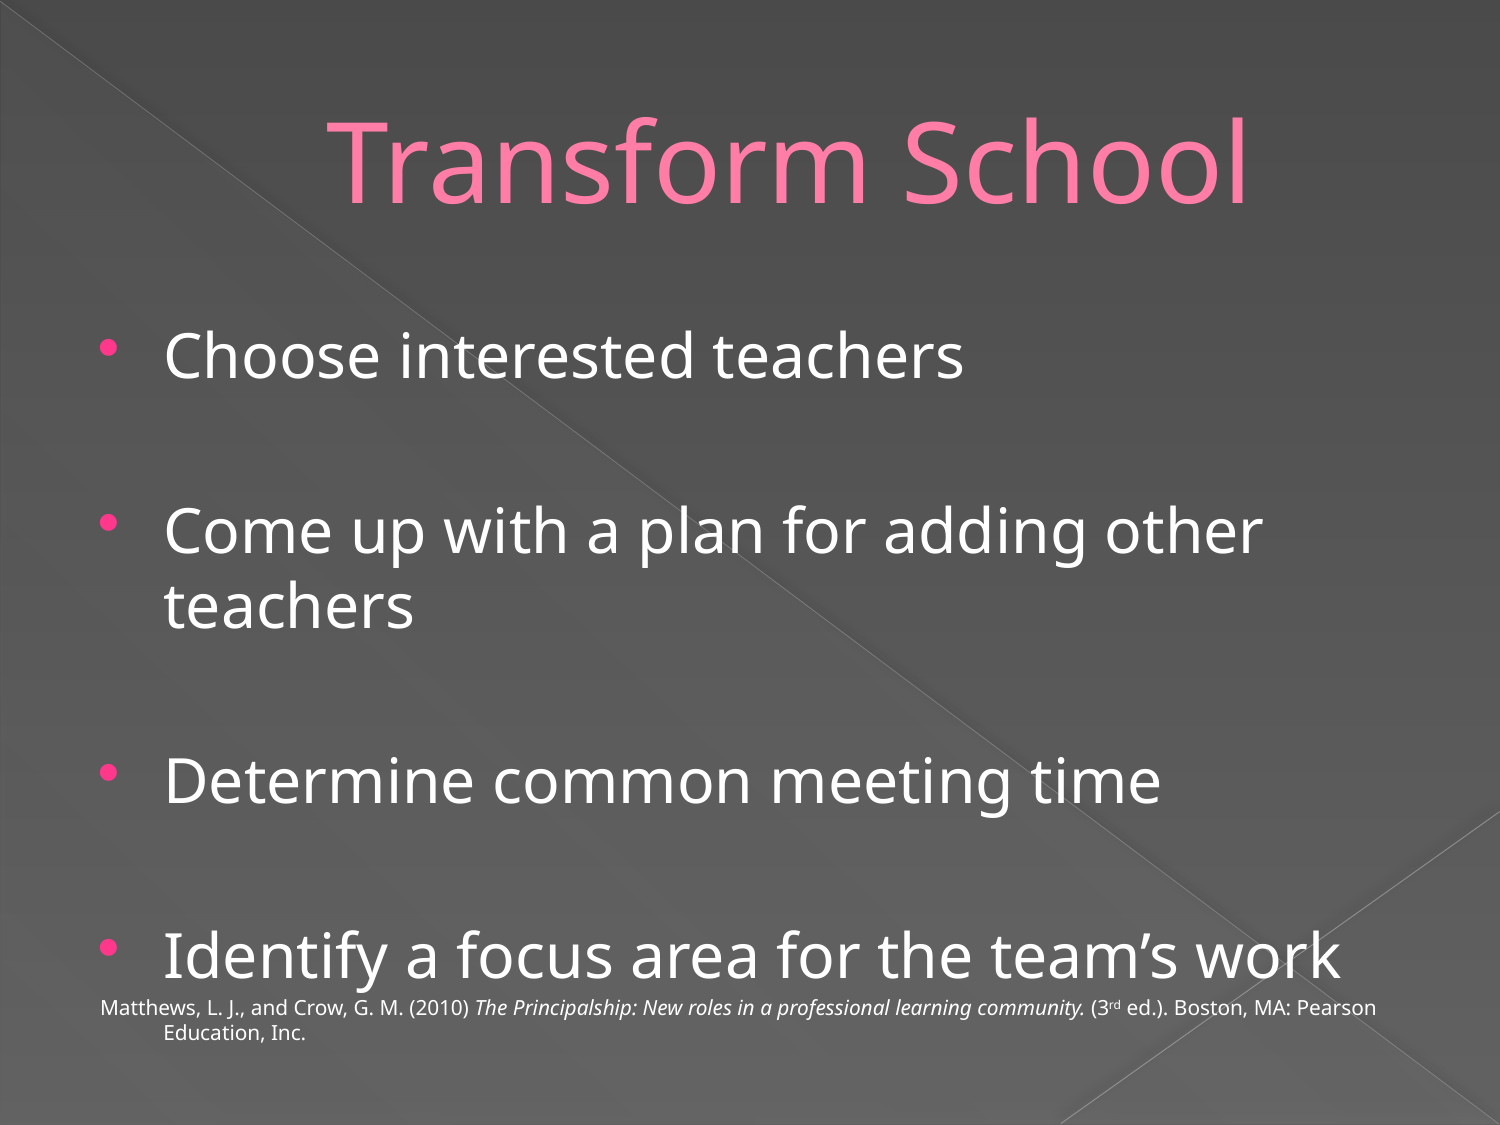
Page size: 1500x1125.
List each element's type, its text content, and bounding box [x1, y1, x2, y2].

list Choose interested teachers Come up with a plan for adding other teachers Determine common meeting time Identify a focus area for the team’s work Matthews, L. J., and Crow, G. M. (2010) The Principalship: New roles in a professional learning community. (3rd ed.). Boston, MA: Pearson Education, Inc. [75, 308, 1425, 1125]
title Transform School [75, 43, 1425, 274]
